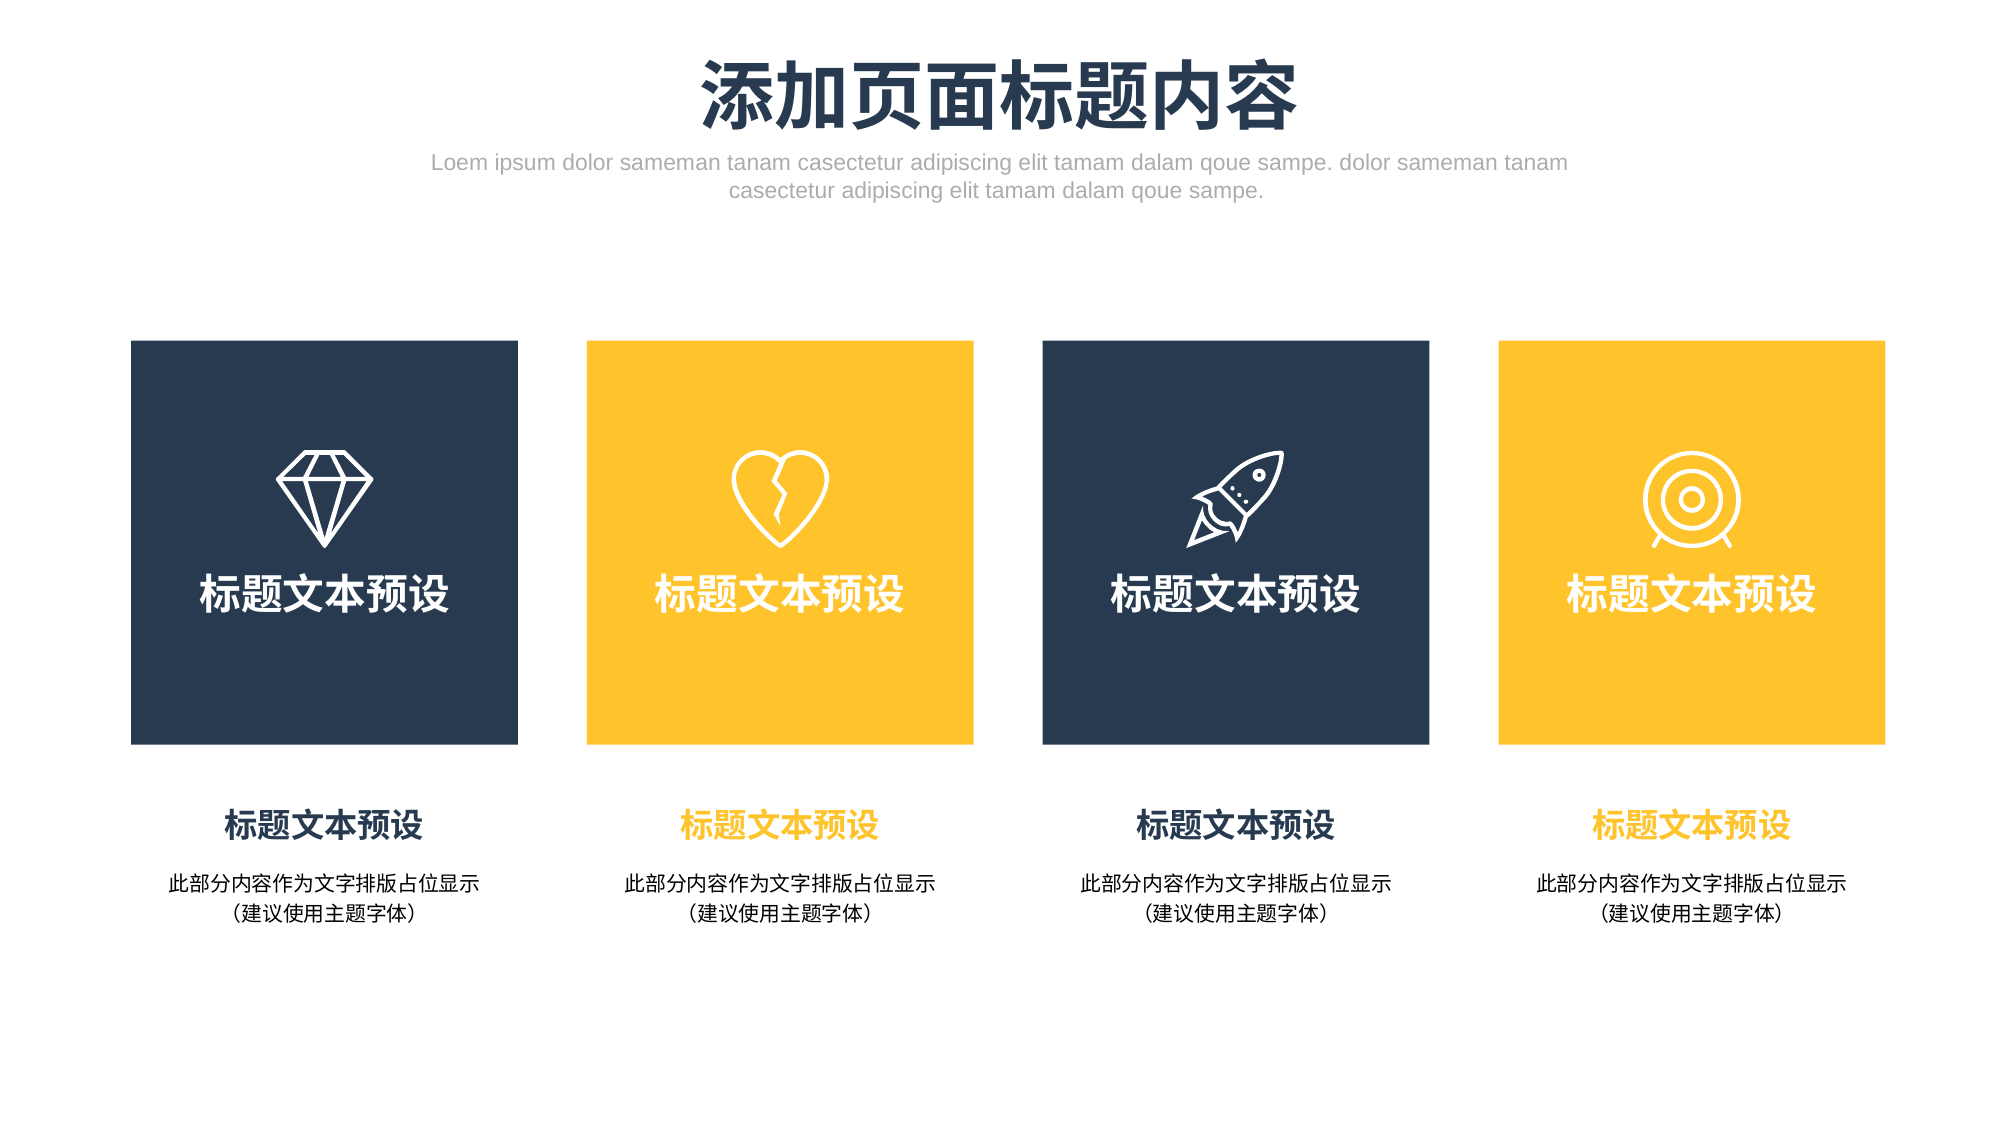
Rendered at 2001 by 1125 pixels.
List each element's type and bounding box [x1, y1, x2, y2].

text_box [1042, 340, 1430, 977]
text_box [131, 340, 519, 977]
text_box [1498, 340, 1886, 977]
text_box [586, 340, 974, 977]
